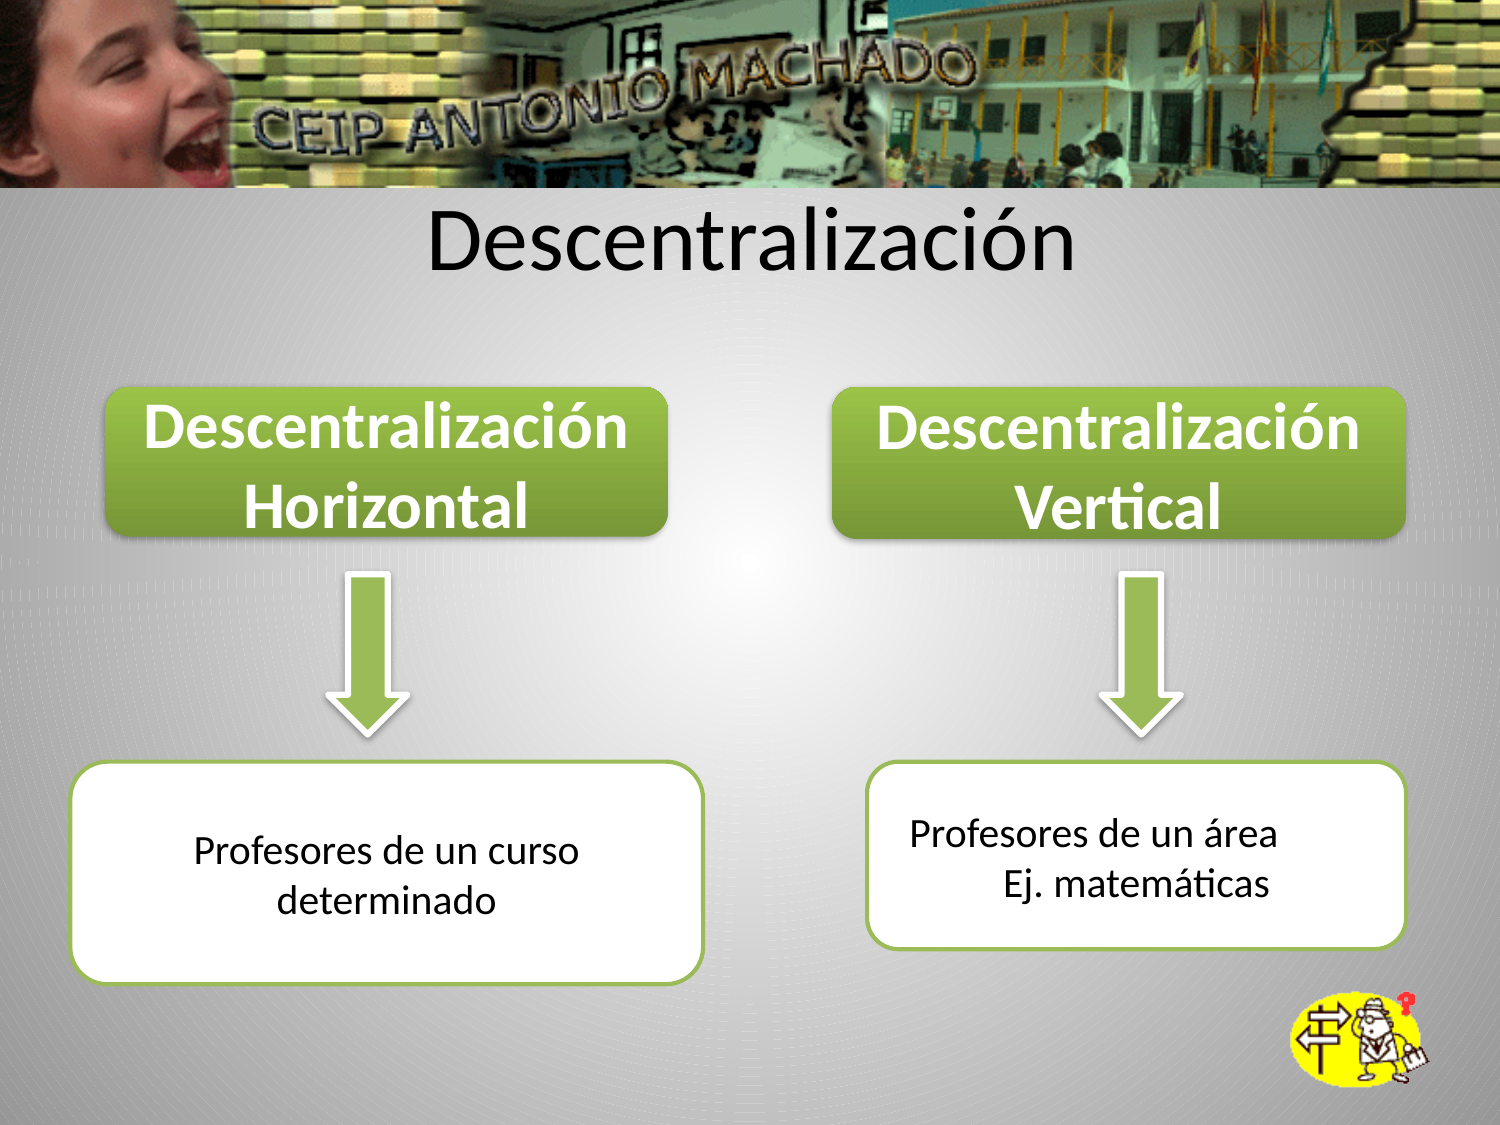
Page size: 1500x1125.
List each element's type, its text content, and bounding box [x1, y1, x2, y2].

title Descentralización [152, 199, 1208, 297]
text_box Descentralización Vertical [831, 386, 1407, 539]
text_box Profesores de un área Ej. matemáticas [865, 759, 1409, 952]
text_box [1098, 571, 1184, 738]
text_box [325, 571, 411, 738]
picture [1288, 984, 1430, 1090]
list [0, 0, 1500, 188]
text_box Profesores de un curso determinado [68, 759, 706, 987]
text_box Descentralización Horizontal [105, 386, 668, 537]
